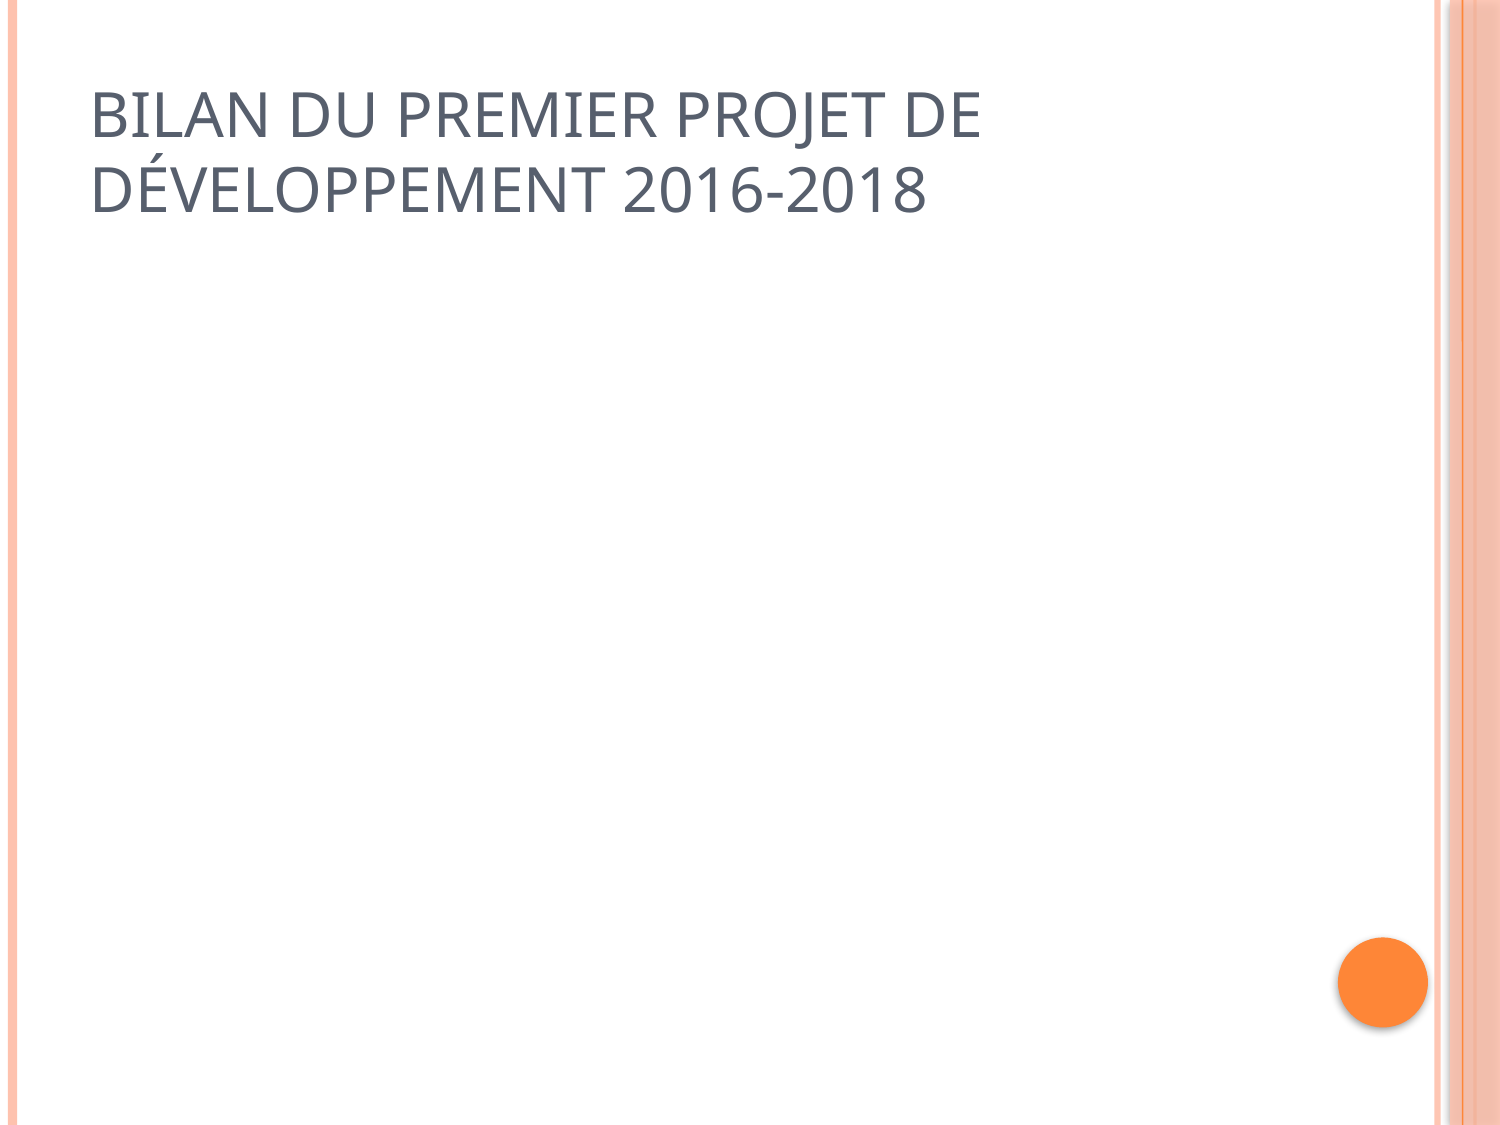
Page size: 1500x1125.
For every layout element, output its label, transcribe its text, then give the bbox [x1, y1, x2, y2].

title Bilan du premier projet de développement 2016-2018 [75, 45, 1300, 233]
